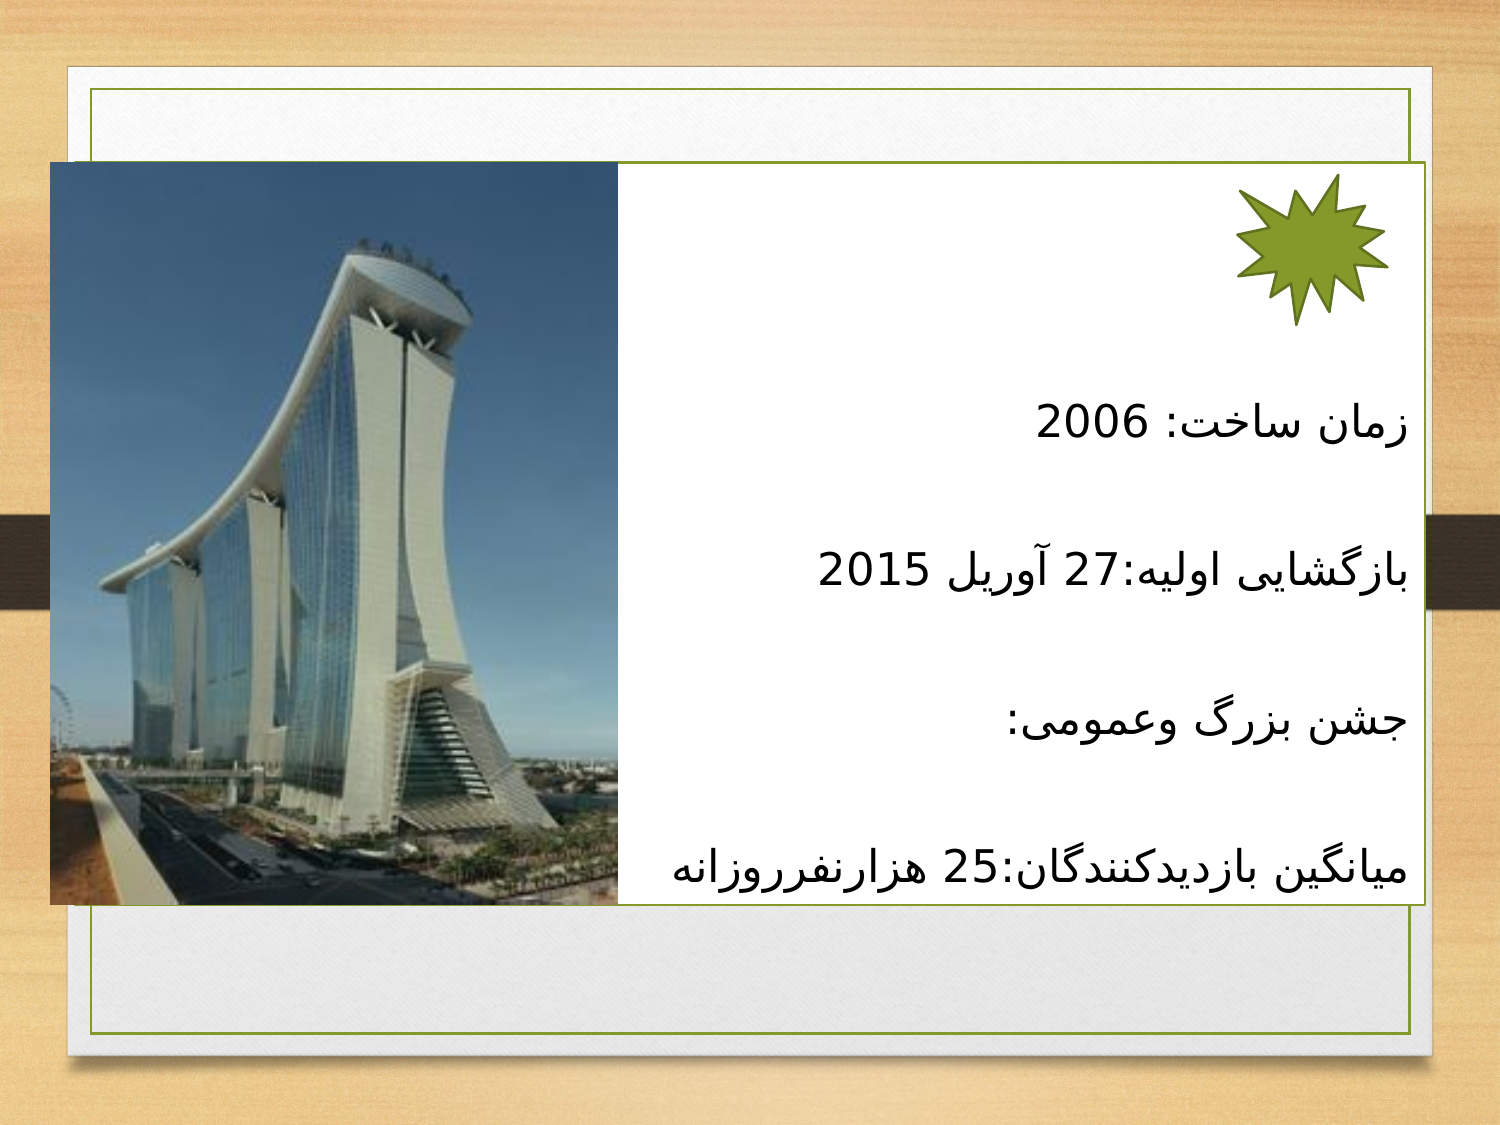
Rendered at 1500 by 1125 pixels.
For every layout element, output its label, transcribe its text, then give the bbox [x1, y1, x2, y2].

picture [0, 0, 1500, 1125]
text_box [1236, 173, 1389, 327]
list زمان ساخت: 2006 بازگشایی اولیه:27 آوریل 2015 جشن بزرگ وعمومی: میانگین بازدیدکنندگان:25 هزارنفرروزانه [74, 161, 1426, 906]
